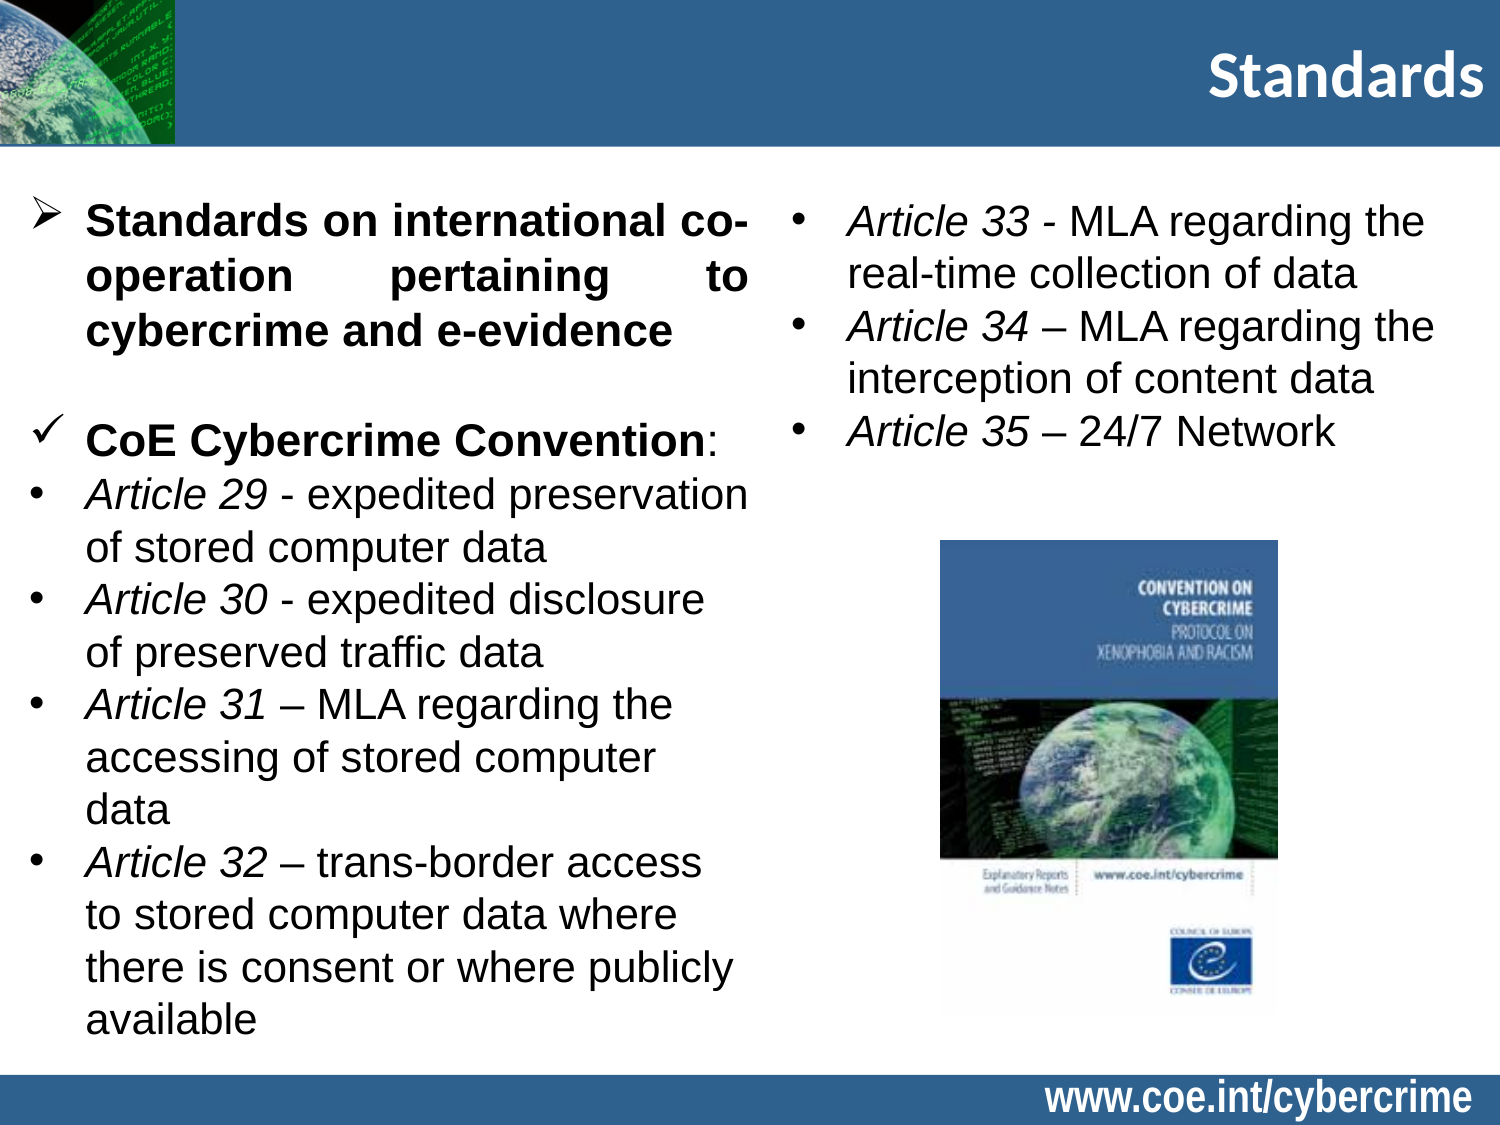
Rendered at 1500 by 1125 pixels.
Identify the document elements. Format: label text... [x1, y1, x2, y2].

text_box Standards on international co-operation pertaining to cybercrime and e-evidence CoE Cybercrime Convention: Article 29 - expedited preservation of stored computer data Article 30 - expedited disclosure of preserved traffic data Article 31 – MLA regarding the accessing of stored computer data Article 32 – trans-border access to stored computer data where there is consent or where publicly available [14, 183, 765, 1051]
picture [0, 0, 175, 144]
text_box Article 33 - MLA regarding the real-time collection of data Article 34 – MLA regarding the interception of content data Article 35 – 24/7 Network [776, 185, 1480, 463]
text_box [0, 1073, 1030, 1125]
text_box Standards [177, 0, 1500, 149]
picture [940, 540, 1278, 1016]
text_box www.coe.int/cybercrime [1030, 1059, 1500, 1125]
